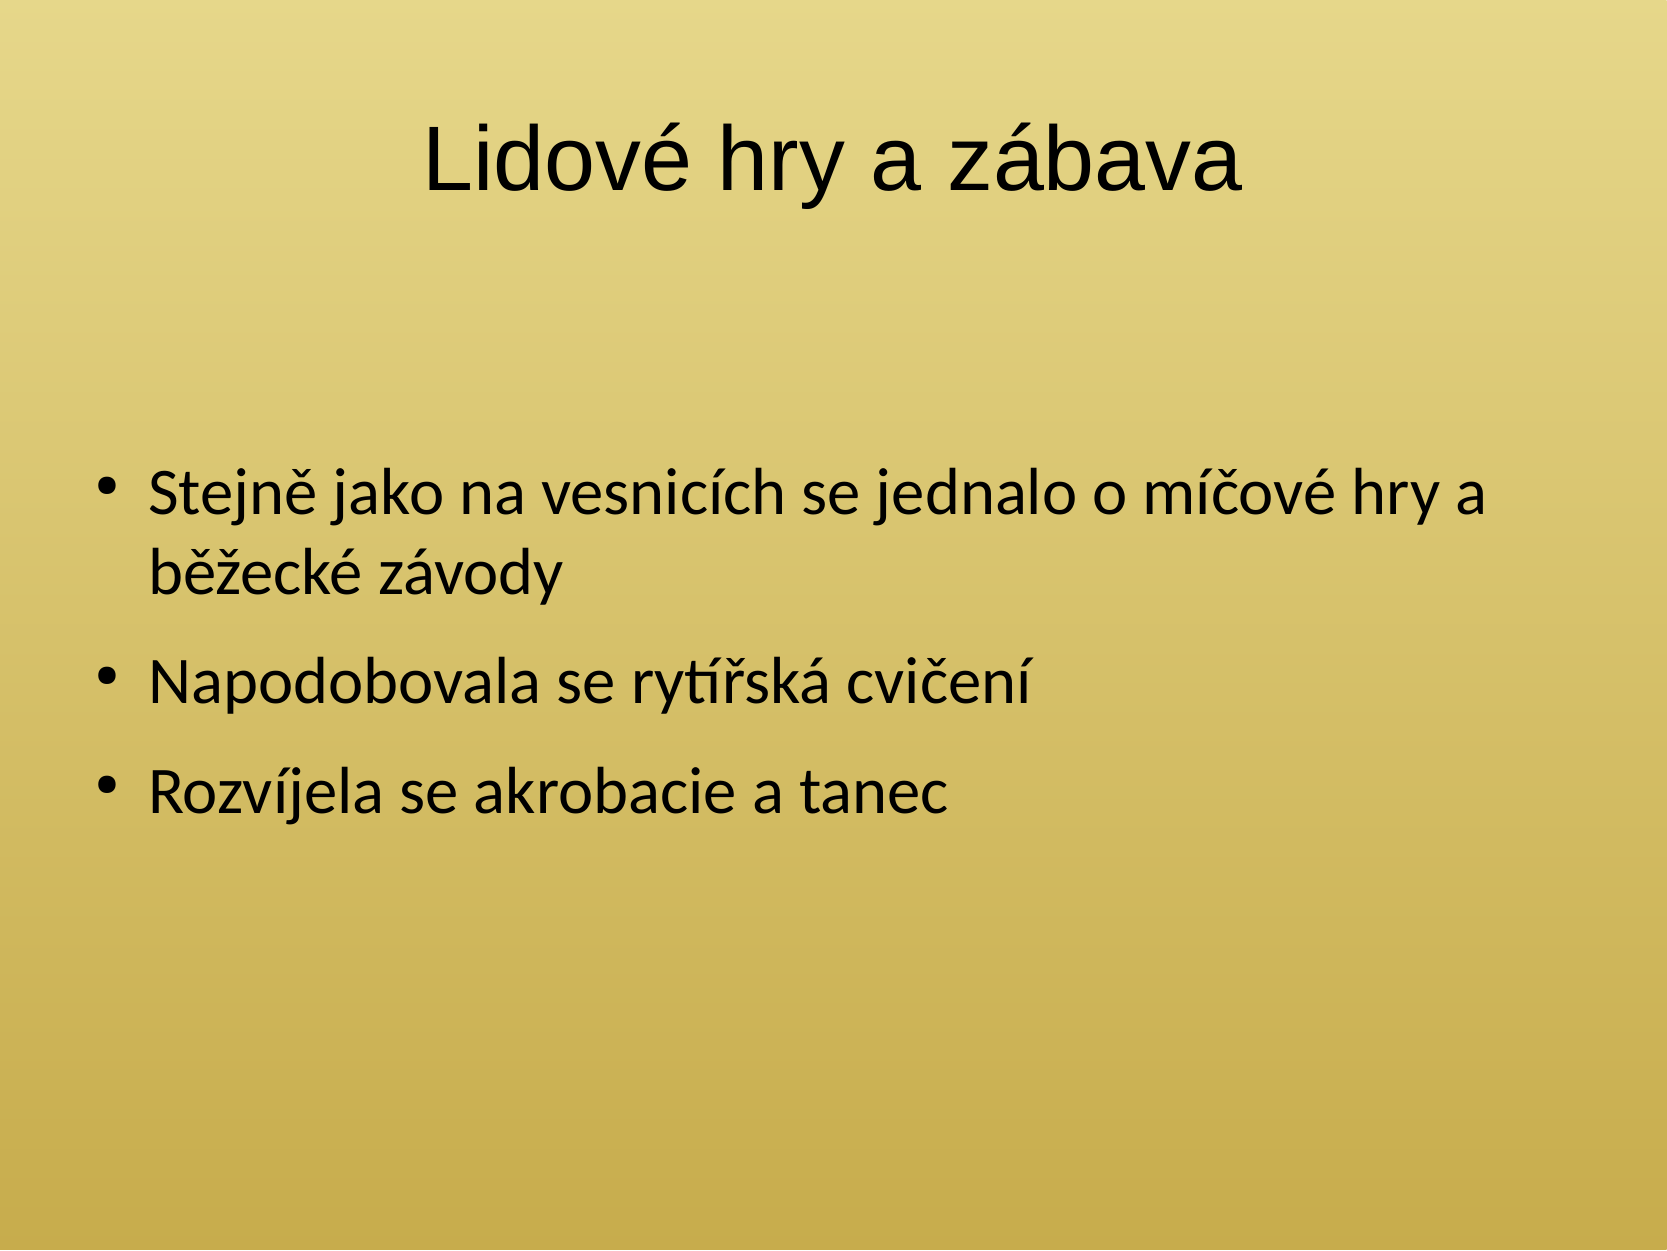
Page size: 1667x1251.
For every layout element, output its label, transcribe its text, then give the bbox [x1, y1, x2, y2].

title Lidové hry a zábava [83, 49, 1584, 259]
list Stejně jako na vesnicích se jednalo o míčové hry a běžecké závody Napodobovala se rytířská cvičení Rozvíjela se akrobacie a tanec [77, 447, 1578, 1029]
